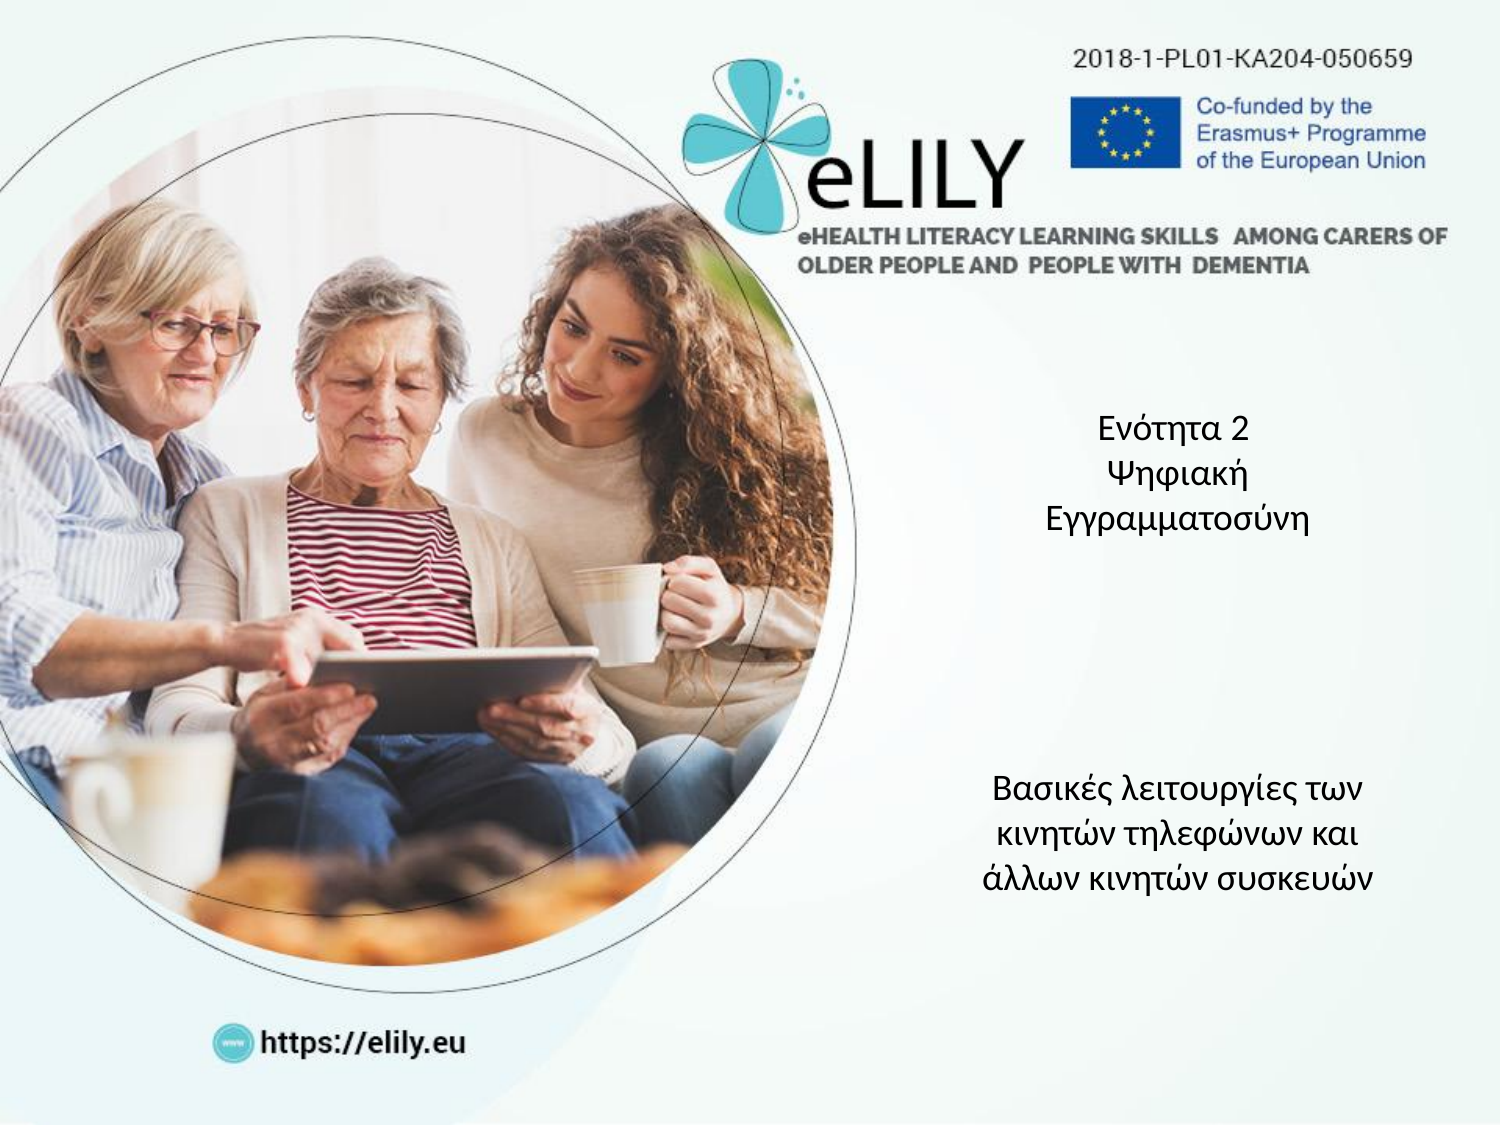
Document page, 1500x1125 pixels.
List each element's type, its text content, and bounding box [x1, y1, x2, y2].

picture [0, 0, 1500, 1125]
text_box Ενότητα 2 Ψηφιακή Εγγραμματοσύνη Βασικές λειτουργίες των κινητών τηλεφώνων και άλλων κινητών συσκευών [959, 395, 1397, 551]
